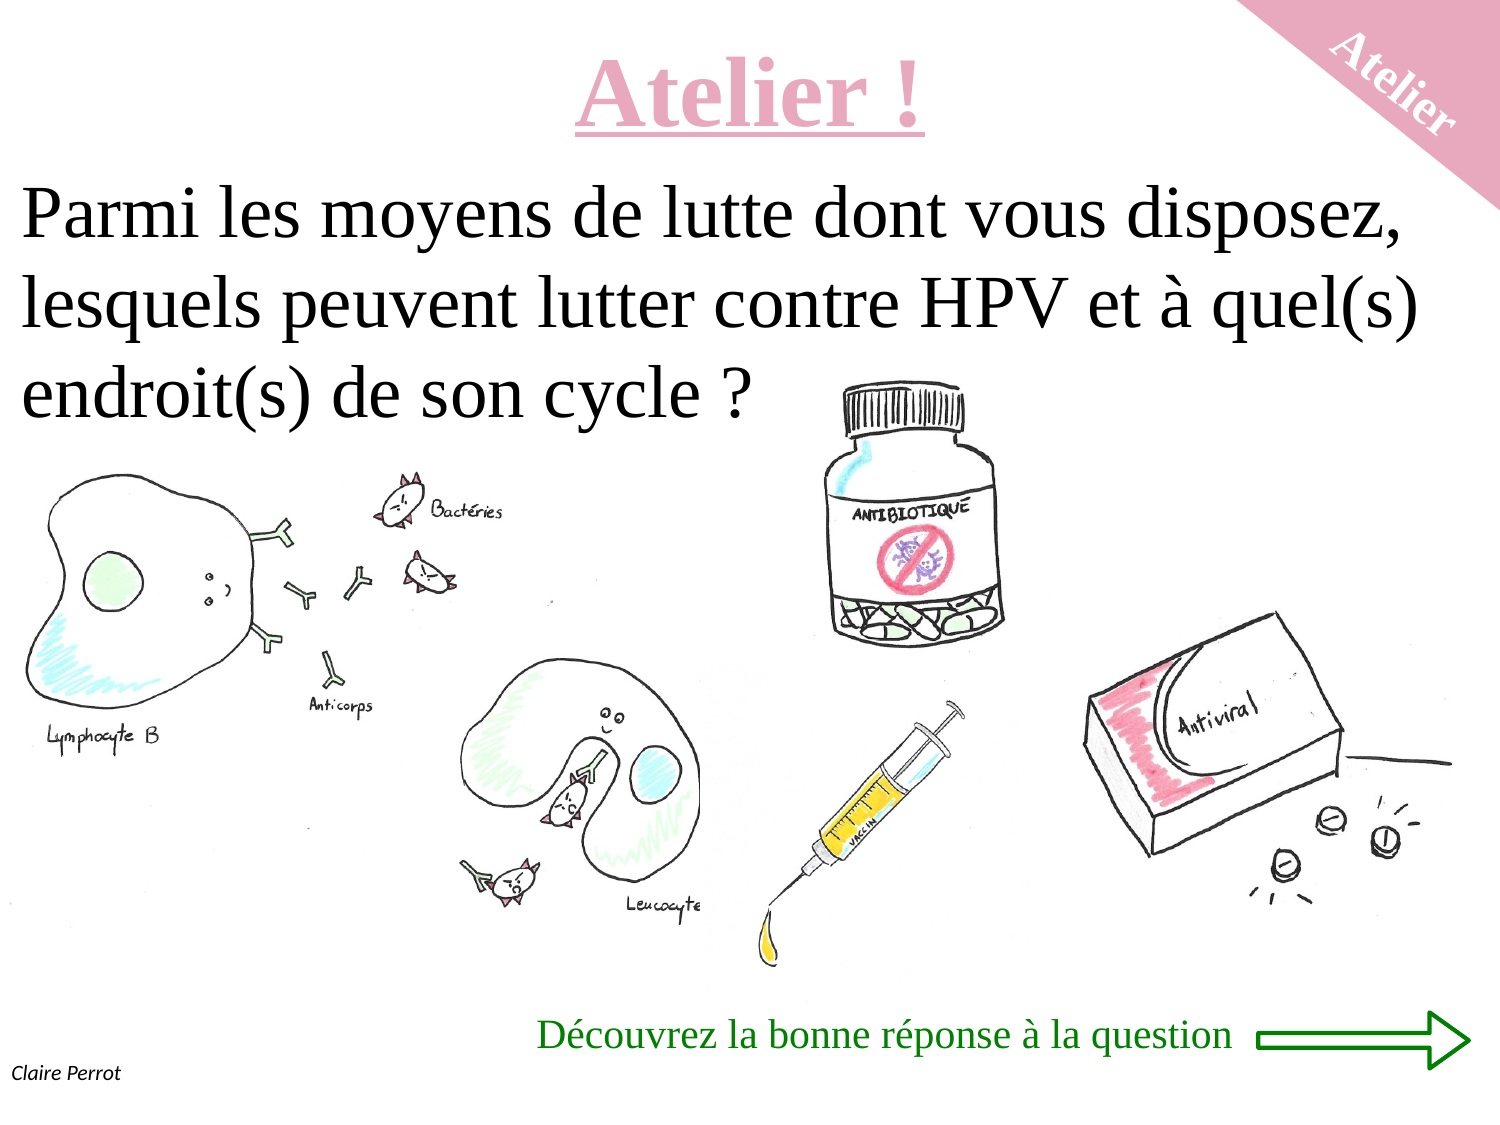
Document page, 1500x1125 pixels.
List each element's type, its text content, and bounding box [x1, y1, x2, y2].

text_box [1256, 1010, 1471, 1071]
text_box [1233, 0, 1500, 214]
text_box Parmi les moyens de lutte dont vous disposez, lesquels peuvent lutter contre HPV et à quel(s) endroit(s) de son cycle ? [6, 155, 1500, 441]
picture [0, 345, 1452, 1003]
text_box Claire Perrot [0, 1051, 217, 1092]
text_box Découvrez la bonne réponse à la question [490, 999, 1249, 1065]
text_box Atelier ! [0, 19, 1424, 154]
text_box Atelier [1305, 0, 1500, 184]
